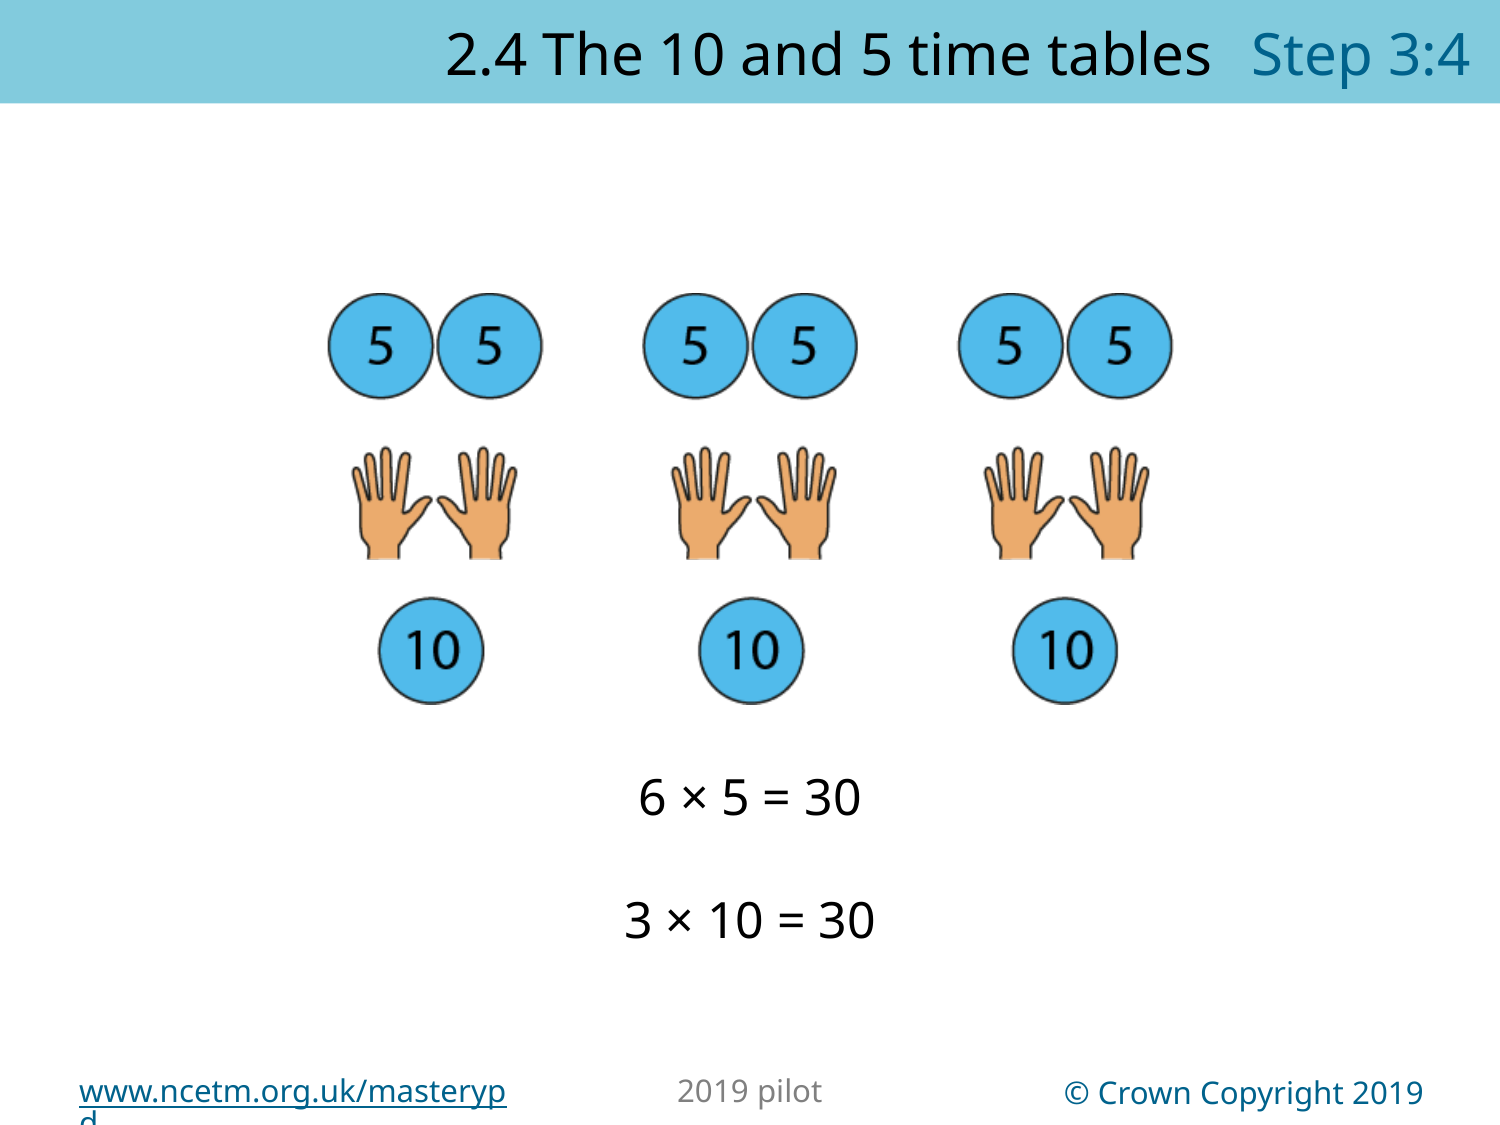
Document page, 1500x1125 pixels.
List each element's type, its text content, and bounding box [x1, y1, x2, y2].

text_box 6 × 5 = 30 [623, 757, 877, 833]
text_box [317, 293, 1183, 705]
text_box 3 × 10 = 30 [609, 881, 891, 957]
list 2.4 The 10 and 5 time tables Step 3:4 [0, 0, 1500, 104]
